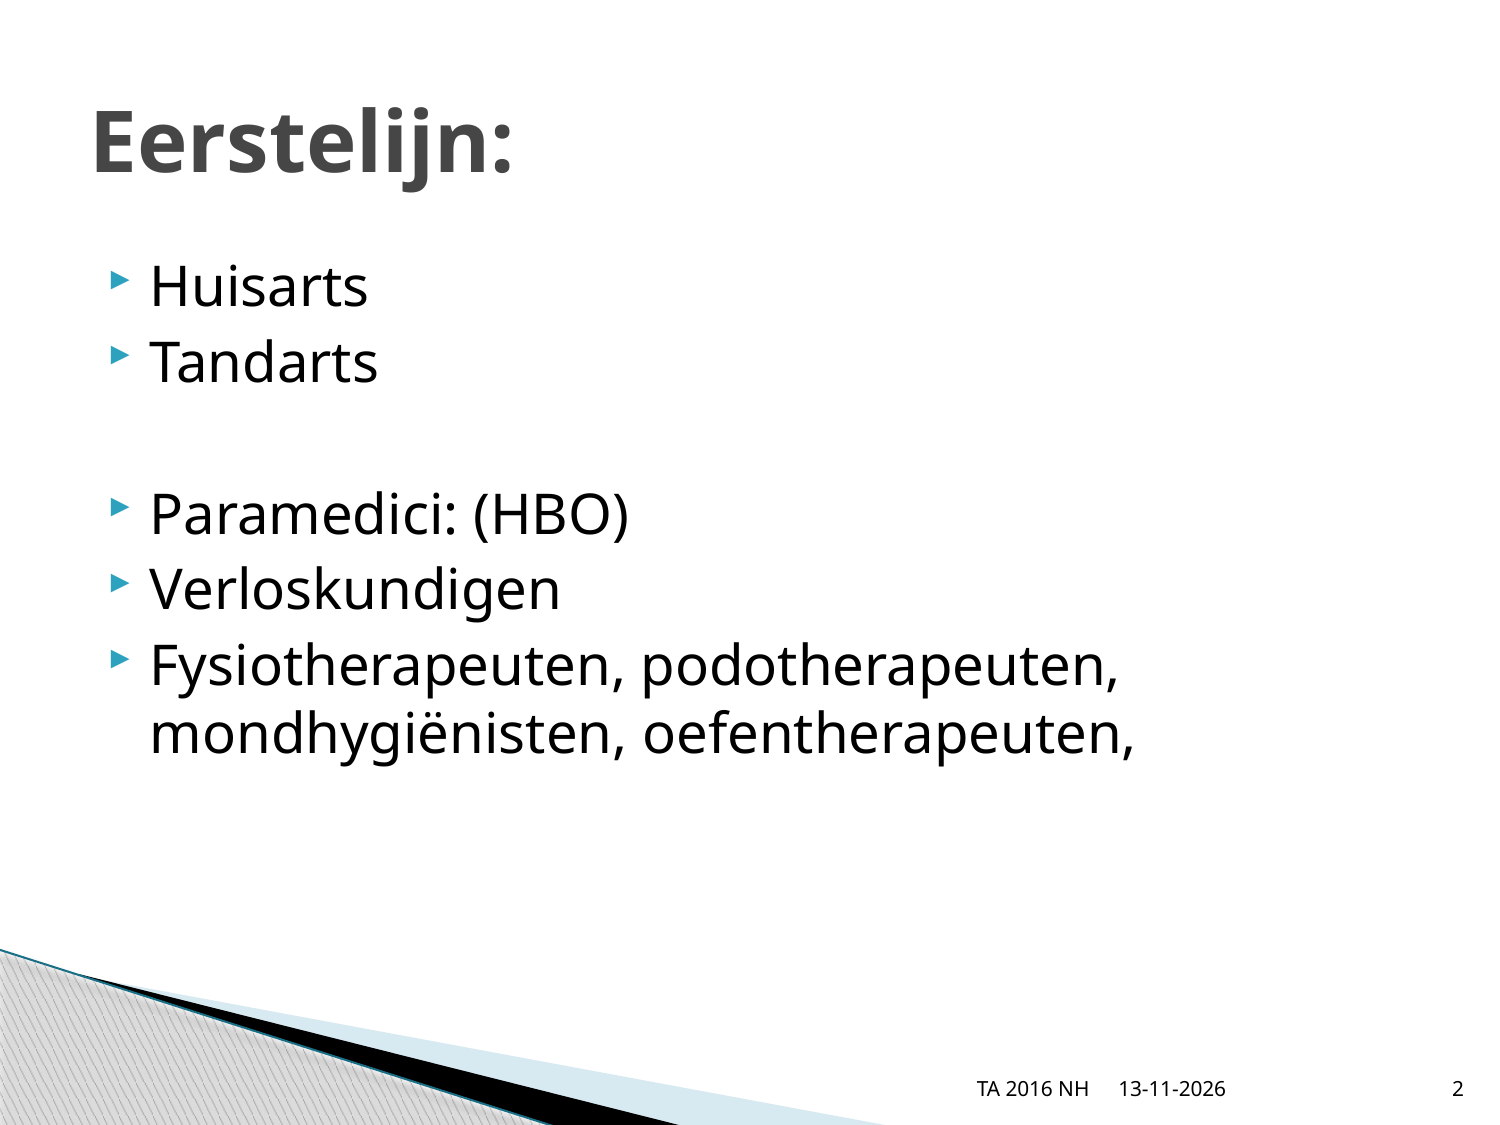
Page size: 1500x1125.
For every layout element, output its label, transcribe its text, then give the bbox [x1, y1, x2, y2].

list Huisarts Tandarts Paramedici: (HBO) Verloskundigen Fysiotherapeuten, podotherapeuten, mondhygiënisten, oefentherapeuten, [75, 243, 1425, 986]
title Eerstelijn: [75, 45, 1425, 233]
footer TA 2016 NH [718, 1051, 1105, 1112]
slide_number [1105, 1051, 1418, 1112]
slide_number 2 [1418, 1051, 1479, 1112]
